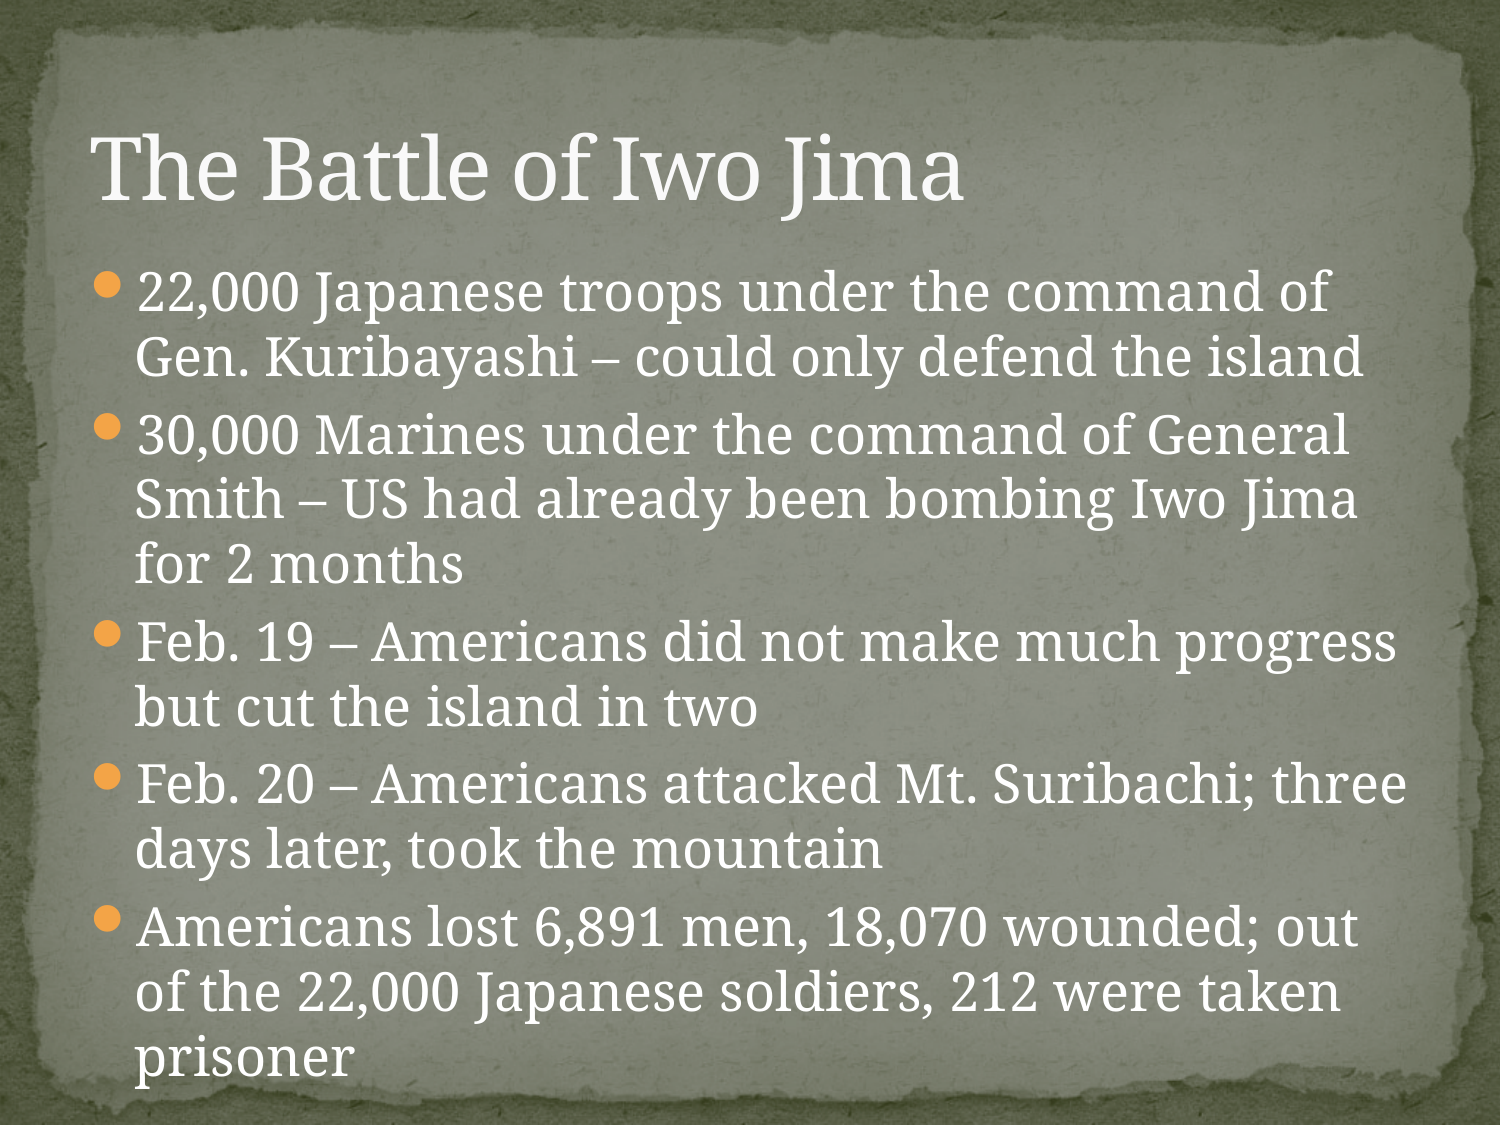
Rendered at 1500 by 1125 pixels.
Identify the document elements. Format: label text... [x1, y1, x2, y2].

list 22,000 Japanese troops under the command of Gen. Kuribayashi – could only defend the island 30,000 Marines under the command of General Smith – US had already been bombing Iwo Jima for 2 months Feb. 19 – Americans did not make much progress but cut the island in two Feb. 20 – Americans attacked Mt. Suribachi; three days later, took the mountain Americans lost 6,891 men, 18,070 wounded; out of the 22,000 Japanese soldiers, 212 were taken prisoner [74, 249, 1426, 1001]
title The Battle of Iwo Jima [74, 24, 1425, 225]
